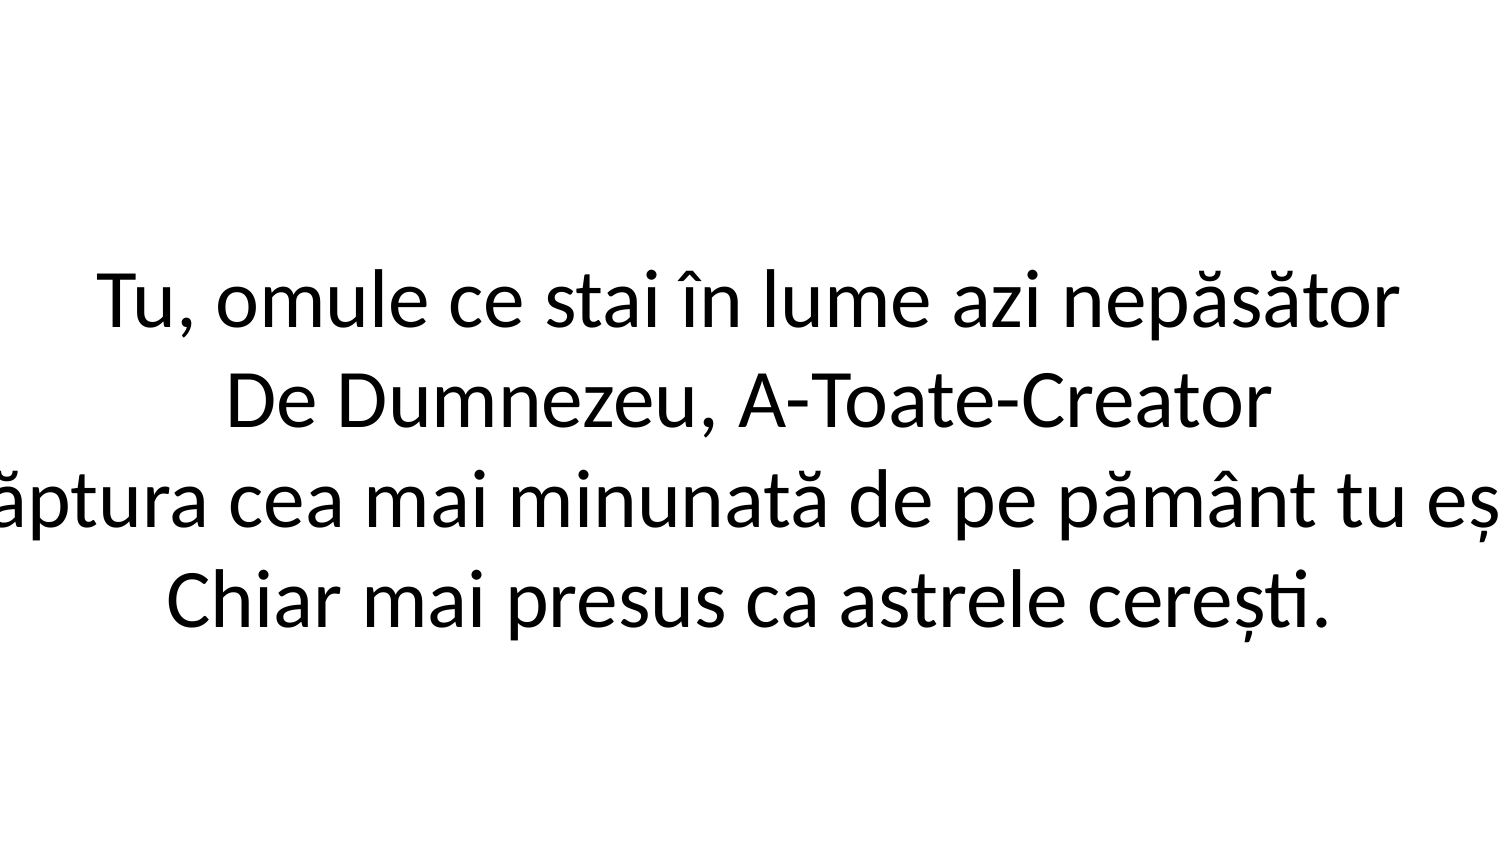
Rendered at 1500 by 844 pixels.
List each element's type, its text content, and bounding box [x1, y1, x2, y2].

text_box Tu, omule ce stai în lume azi nepăsător De Dumnezeu, A-Toate-Creator Făptura cea mai minunată de pe pământ tu ești Chiar mai presus ca astrele cerești. [0, 192, 1500, 652]
